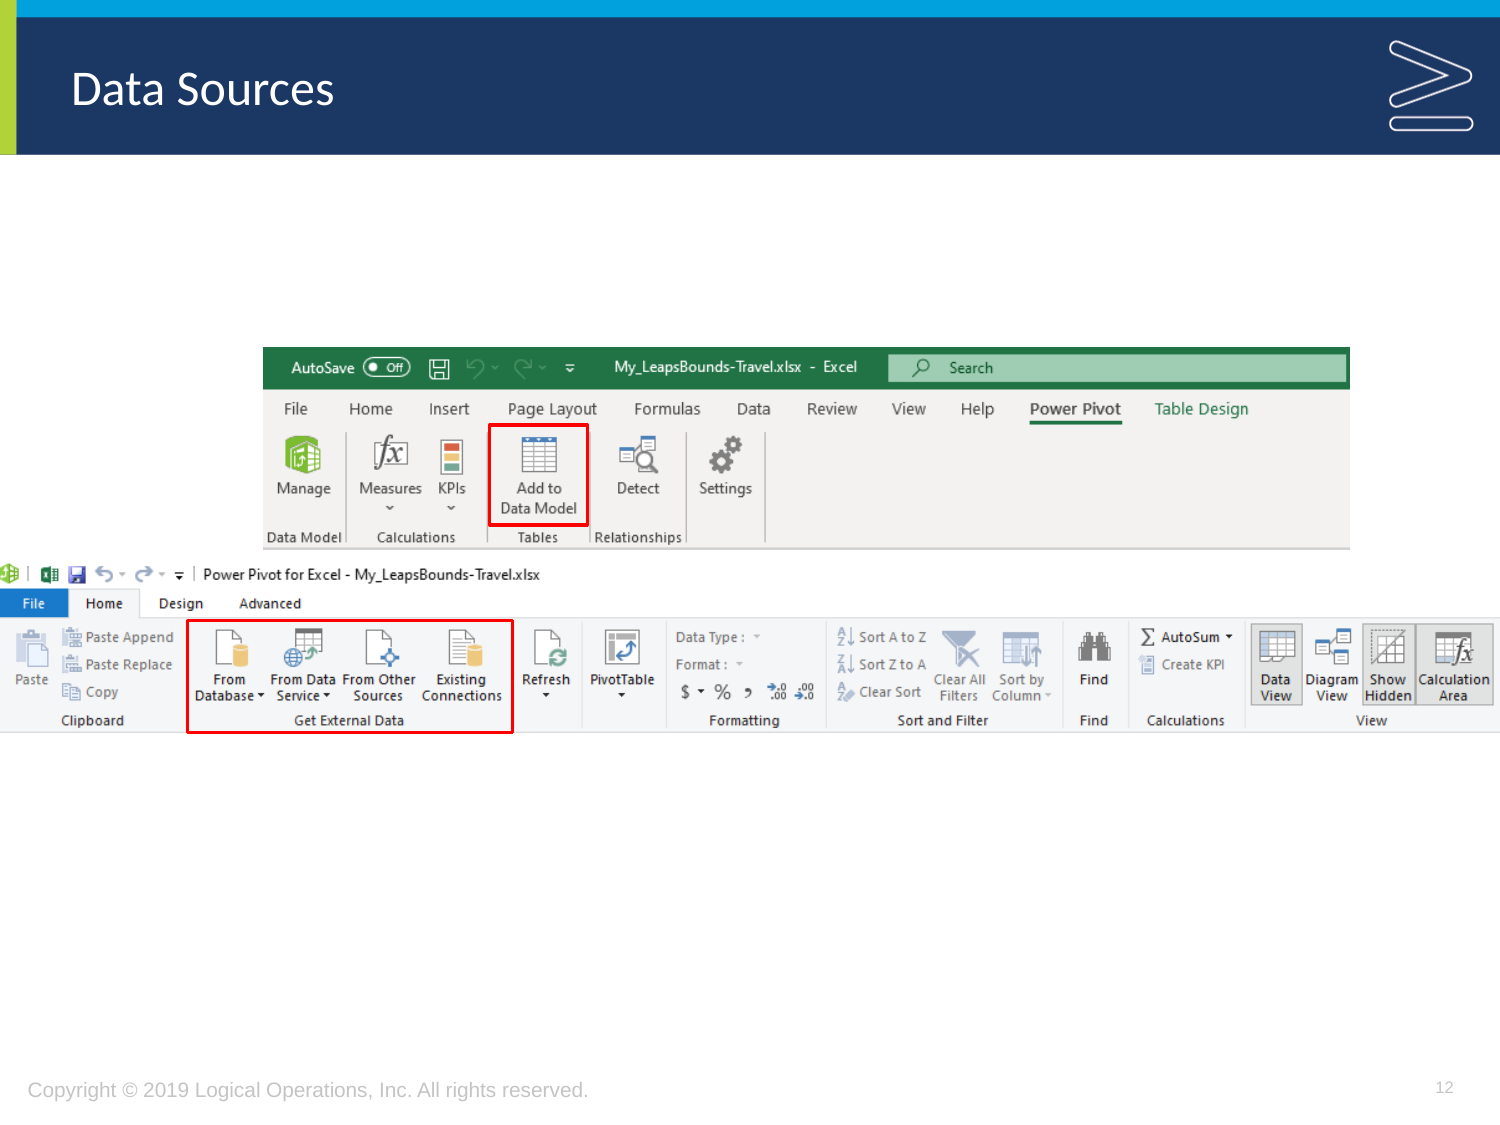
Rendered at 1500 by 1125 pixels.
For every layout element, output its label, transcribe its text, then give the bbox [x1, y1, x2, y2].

slide_number 12 [1118, 1057, 1469, 1118]
picture [0, 0, 56, 155]
picture [1350, 18, 1500, 155]
picture [0, 560, 1500, 734]
title Data Sources [56, 16, 1350, 155]
picture [262, 347, 1350, 551]
